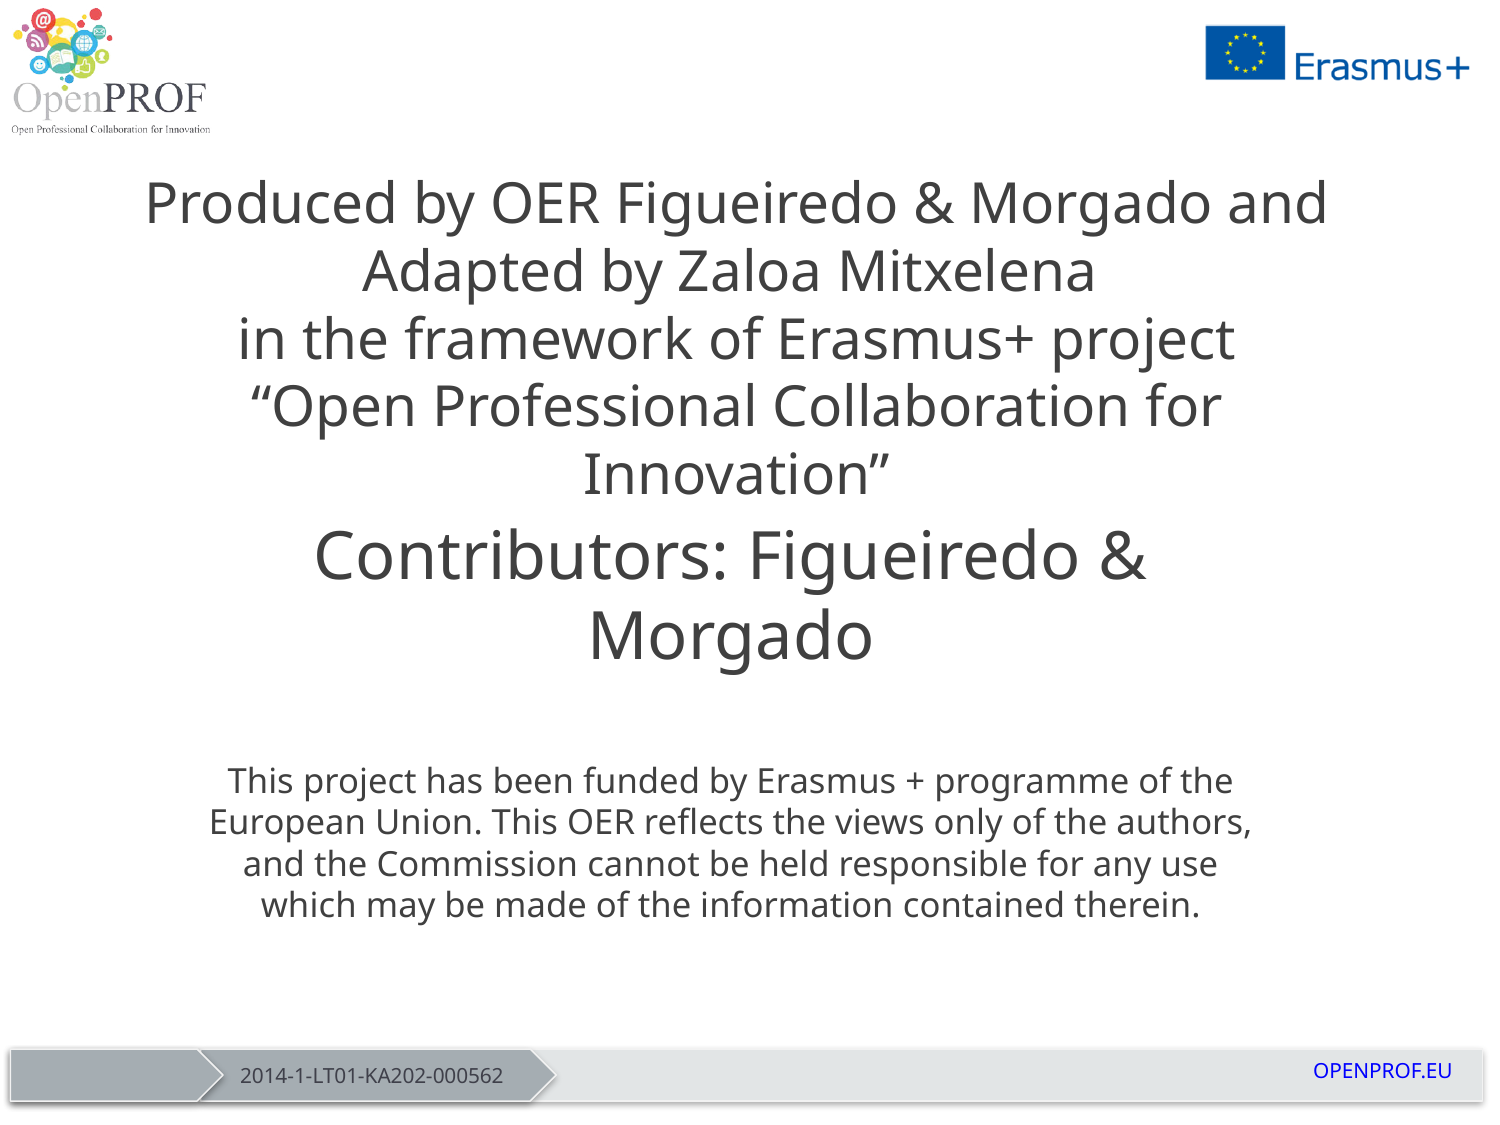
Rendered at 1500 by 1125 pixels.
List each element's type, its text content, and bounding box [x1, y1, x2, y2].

text_box This project has been funded by Erasmus + programme of the European Union. This OER reflects the views only of the authors, and the Commission cannot be held responsible for any use which may be made of the information contained therein. [187, 729, 1275, 954]
text_box Contributors: Figueiredo & Morgado [187, 480, 1275, 705]
picture [1202, 24, 1471, 84]
picture [0, 0, 212, 143]
subtitle Produced by OER Figueiredo & Morgado and Adapted by Zaloa Mitxelena in the framework of Erasmus+ project “Open Professional Collaboration for Innovation” [114, 159, 1360, 516]
